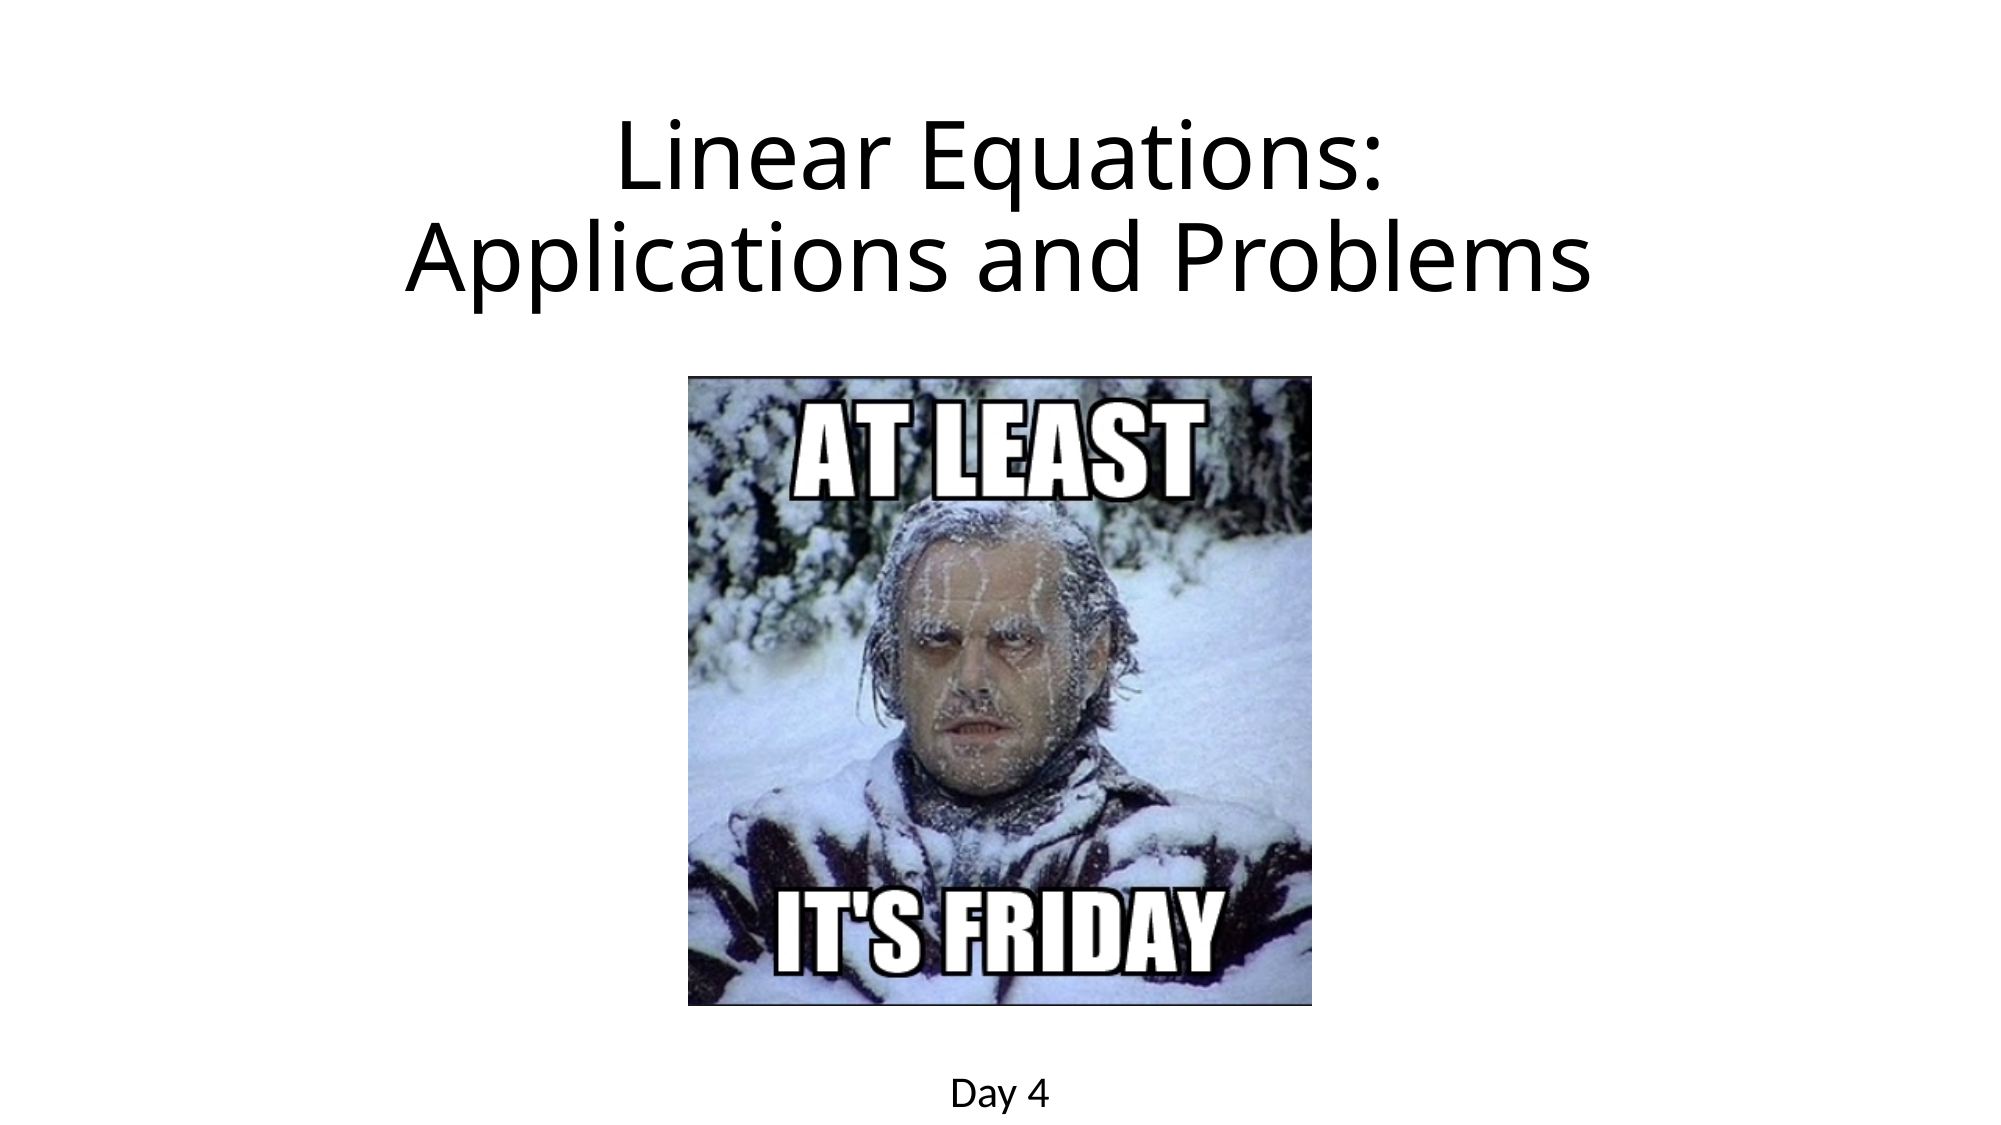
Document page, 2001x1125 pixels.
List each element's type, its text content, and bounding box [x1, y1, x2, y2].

title Linear Equations: Applications and Problems [387, 0, 1613, 320]
picture [688, 376, 1312, 1006]
subtitle Day 4 [826, 1062, 1174, 1125]
